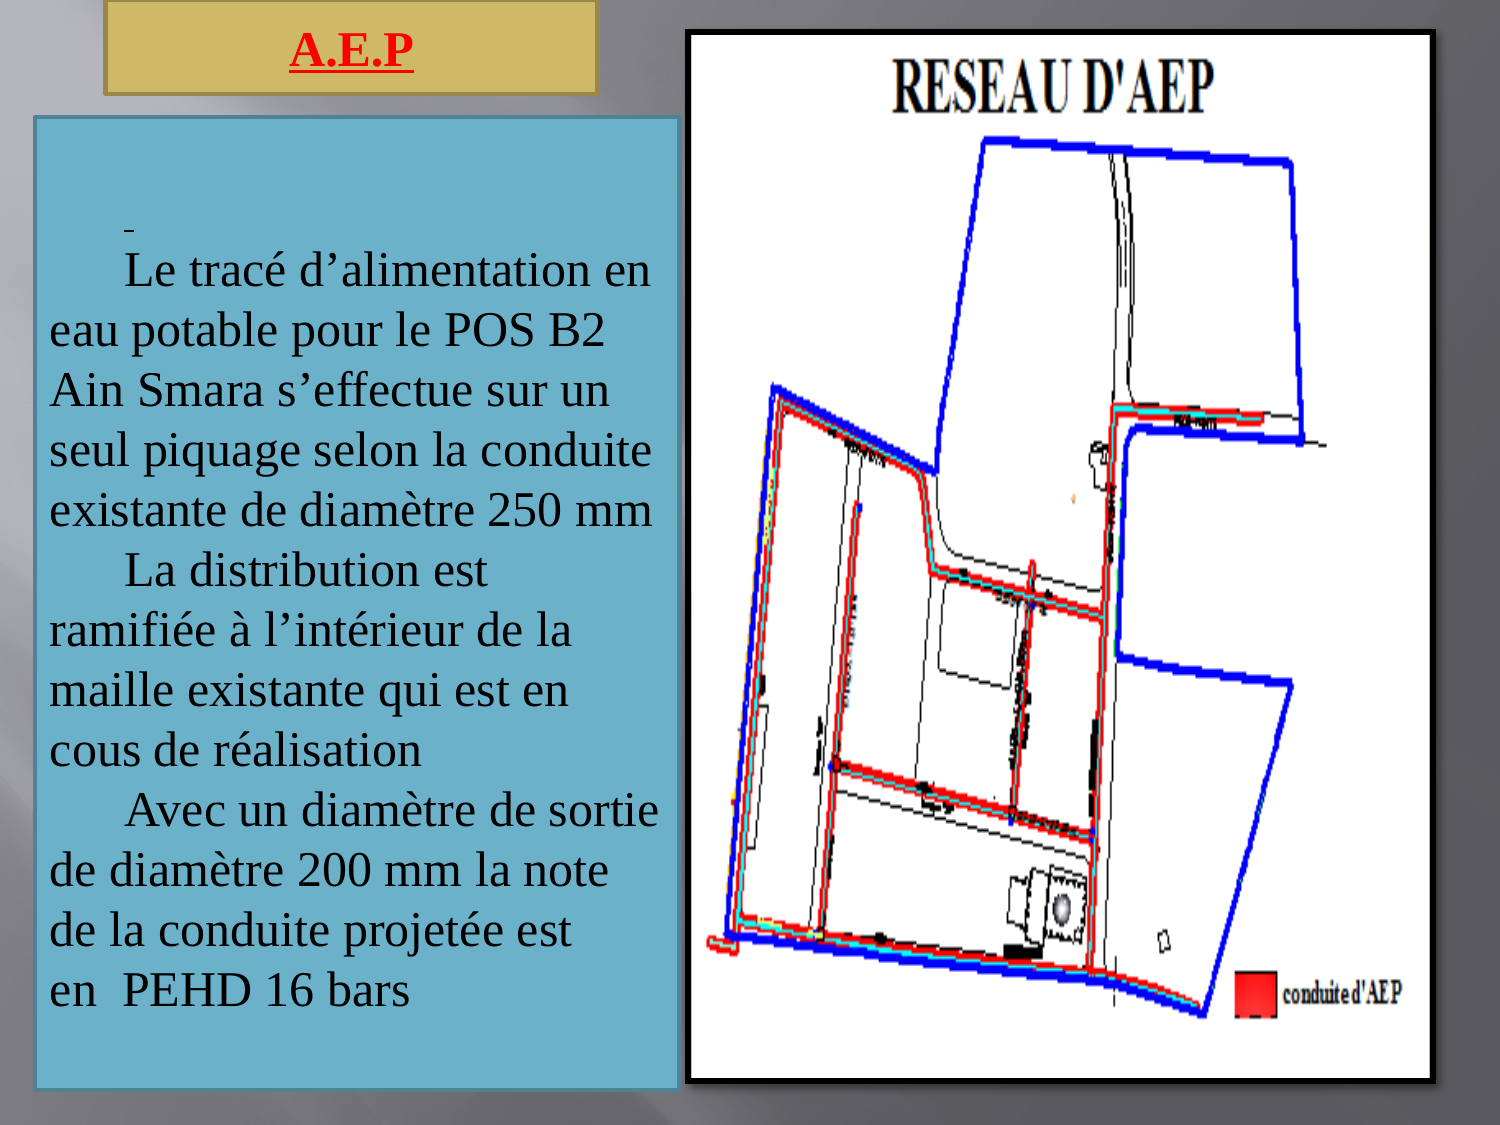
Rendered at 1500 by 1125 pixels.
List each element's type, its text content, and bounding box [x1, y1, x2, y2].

text_box Le tracé d’alimentation en eau potable pour le POS B2 Ain Smara s’effectue sur un seul piquage selon la conduite existante de diamètre 250 mm La distribution est ramifiée à l’intérieur de la maille existante qui est en cous de réalisation Avec un diamètre de sortie de diamètre 200 mm la note de la conduite projetée est en PEHD 16 bars [33, 115, 682, 1092]
text_box A.E.P [103, 0, 600, 96]
picture [691, 34, 1430, 1079]
